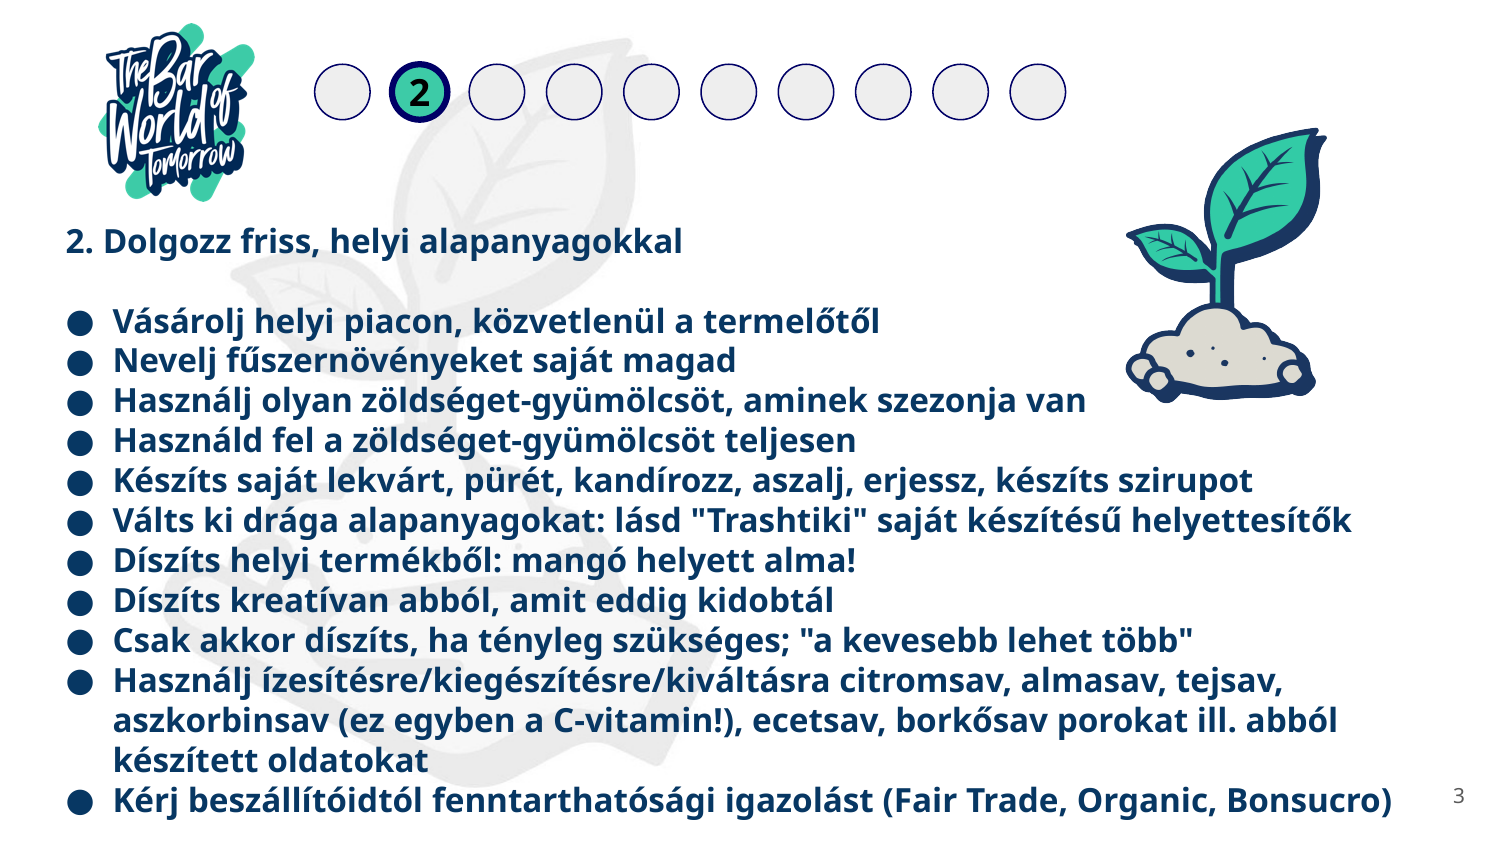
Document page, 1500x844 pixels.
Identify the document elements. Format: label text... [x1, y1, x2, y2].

picture [98, 23, 727, 204]
text_box 2 [391, 64, 448, 120]
text_box [623, 64, 680, 120]
slide_number 3 [1449, 764, 1480, 830]
text_box [855, 64, 912, 120]
subtitle 2. Dolgozz friss, helyi alapanyagokkal Vásárolj helyi piacon, közvetlenül a termelőtől Nevelj fűszernövényeket saját magad Használj olyan zöldséget-gyümölcsöt, aminek szezonja van Használd fel a zöldséget-gyümölcsöt teljesen Készíts saját lekvárt, pürét, kandírozz, aszalj, erjessz, készíts szirupot Válts ki drága alapanyagokat: lásd "Trashtiki" saját készítésű helyettesítők Díszíts helyi termékből: mangó helyett alma! Díszíts kreatívan abból, amit eddig kidobtál Csak akkor díszíts, ha tényleg szükséges; "a kevesebb lehet több" Használj ízesítésre/kiegészítésre/kiváltásra citromsav, almasav, tejsav, aszkorbinsav (ez egyben a C-vitamin!), ecetsav, borkősav porokat ill. abból készített oldatokat Kérj beszállítóidtól fenntarthatósági igazolást (Fair Trade, Organic, Bonsucro) [50, 204, 1449, 844]
text_box [701, 64, 757, 120]
picture [1052, 100, 1392, 423]
text_box [778, 64, 834, 120]
text_box [546, 64, 602, 120]
text_box [1010, 64, 1066, 120]
text_box [469, 64, 525, 120]
text_box [932, 64, 989, 120]
text_box [314, 64, 371, 120]
